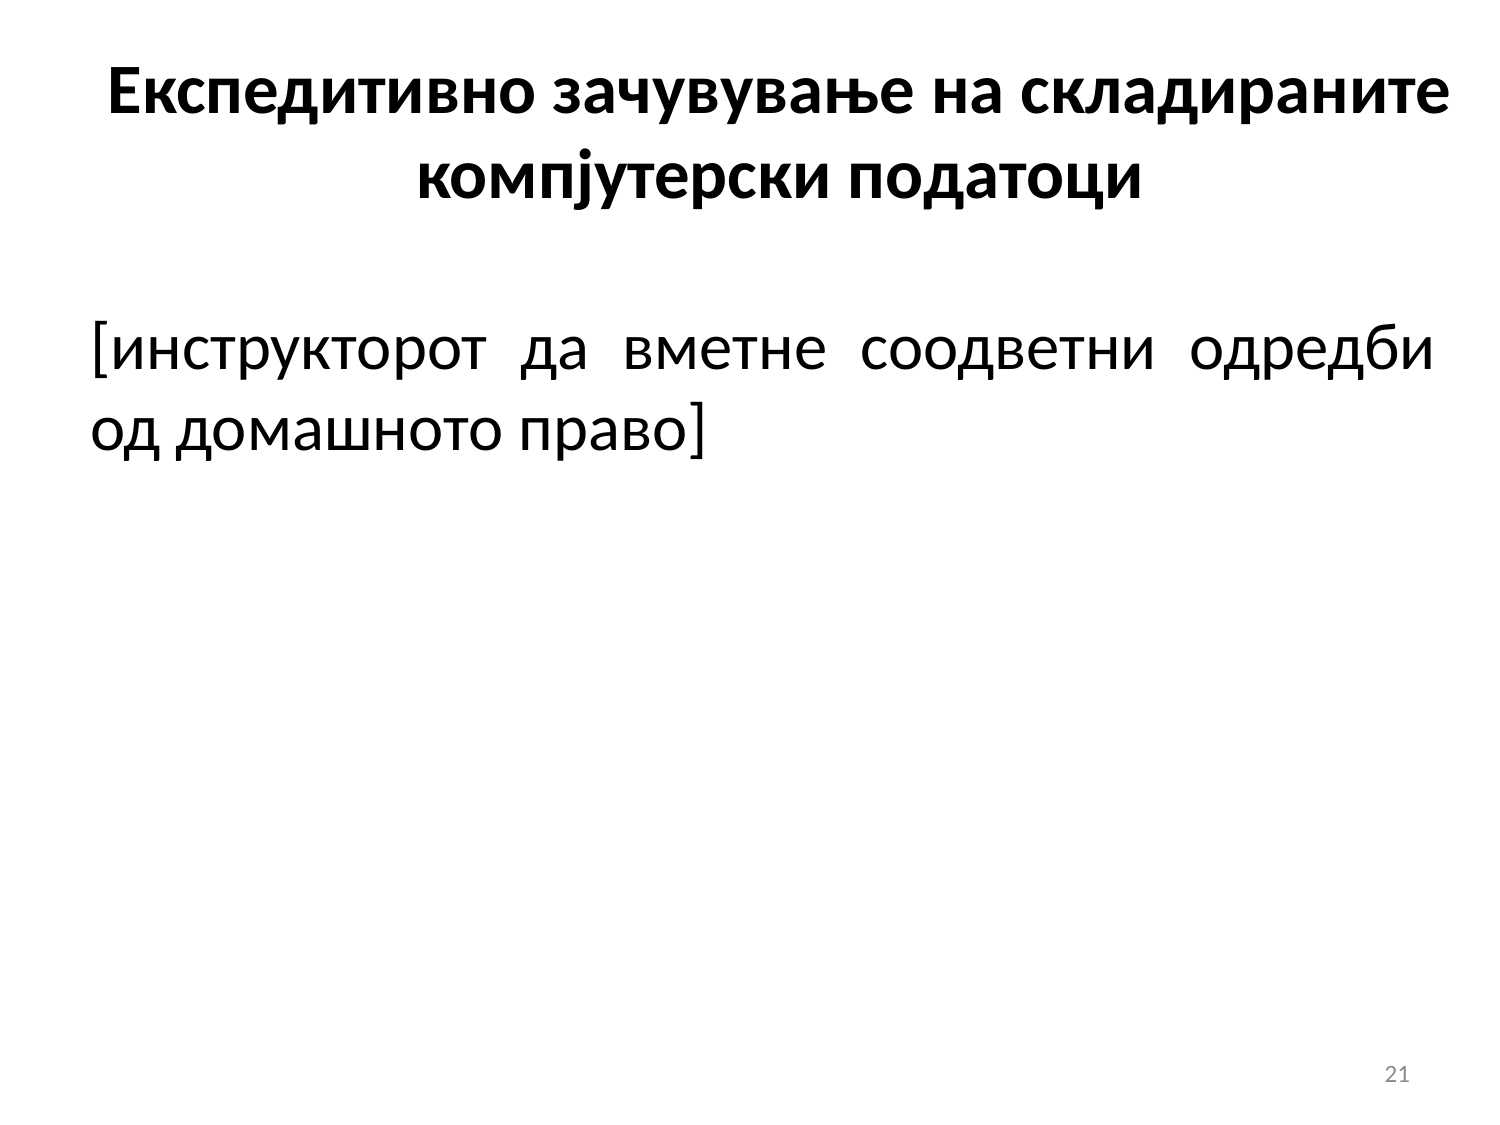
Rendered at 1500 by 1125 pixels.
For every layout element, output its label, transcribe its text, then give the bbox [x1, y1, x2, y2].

slide_number 21 [1074, 1042, 1425, 1103]
list [инструкторот да вметне соодветни одредби од домашното право] [75, 295, 1453, 1043]
title Експедитивно зачувување на складираните компјутерски податоци [75, 35, 1486, 218]
